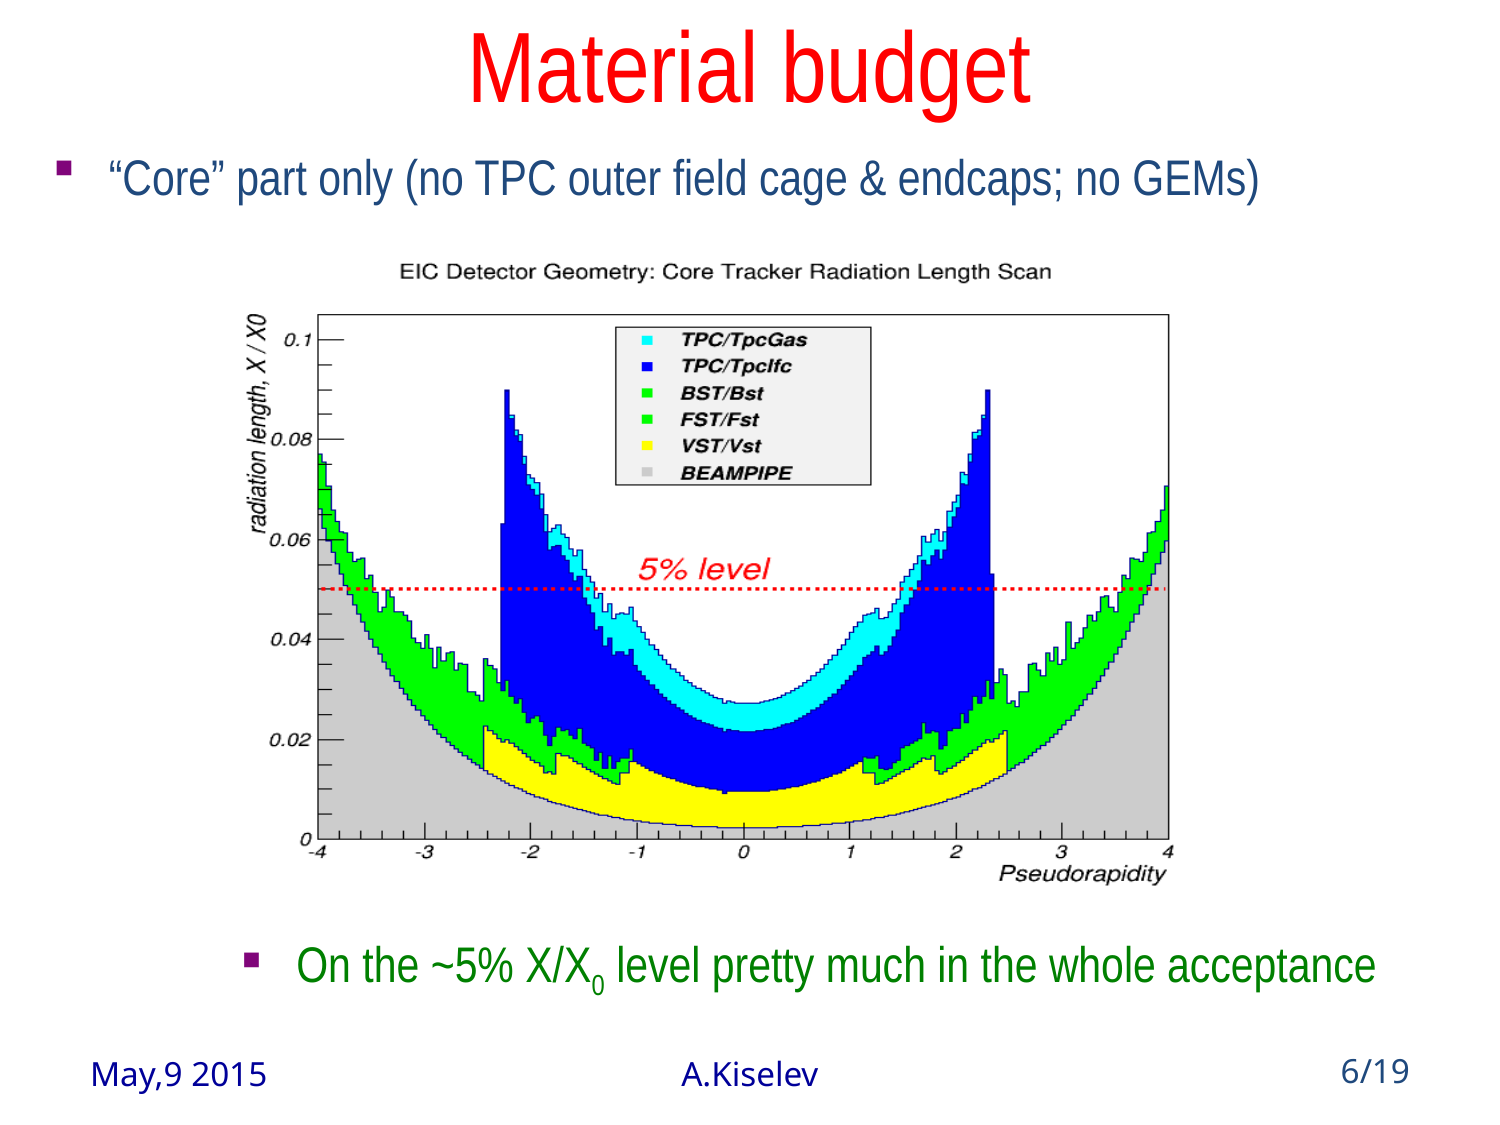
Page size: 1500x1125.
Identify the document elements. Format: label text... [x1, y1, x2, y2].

title Material budget [0, 0, 1500, 125]
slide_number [75, 1042, 425, 1103]
slide_number 6/19 [1074, 1042, 1425, 1103]
picture [212, 249, 1276, 905]
text_box “Core” part only (no TPC outer field cage & endcaps; no GEMs) [37, 137, 1500, 238]
footer A.Kiselev [512, 1042, 988, 1103]
text_box On the ~5% X/X0 level pretty much in the whole acceptance [225, 924, 1450, 1013]
